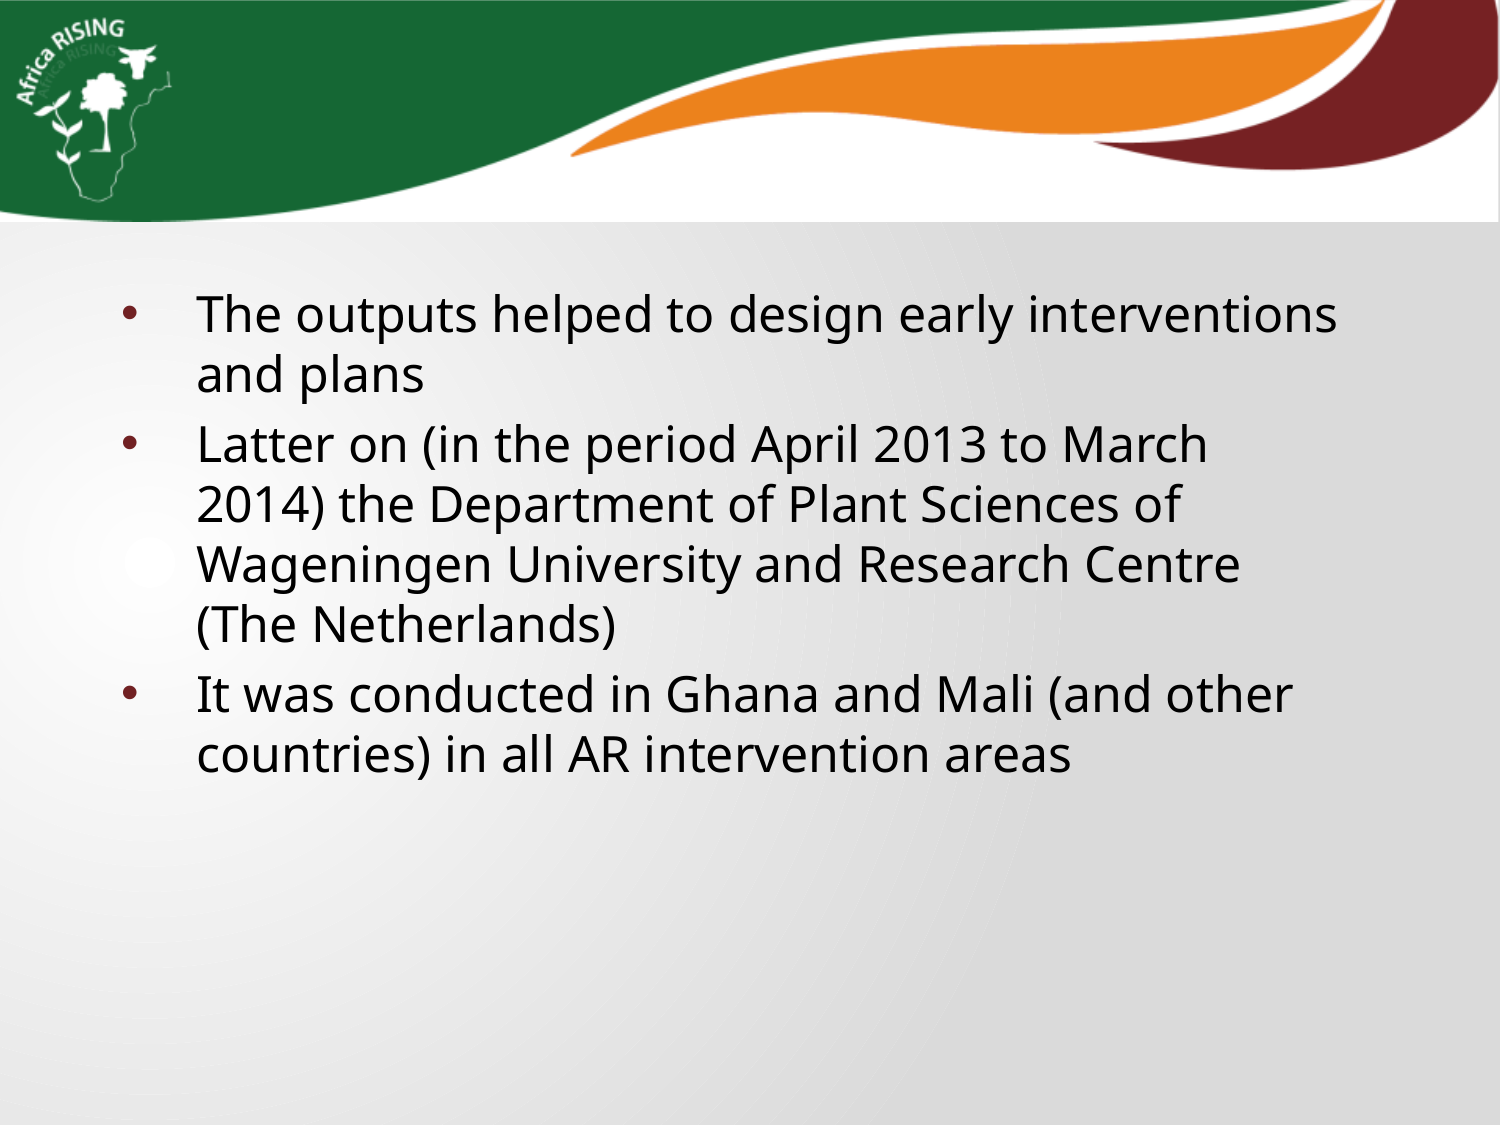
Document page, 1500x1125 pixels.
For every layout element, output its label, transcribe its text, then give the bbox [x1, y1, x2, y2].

picture [0, 0, 1499, 222]
list The outputs helped to design early interventions and plans Latter on (in the period April 2013 to March 2014) the Department of Plant Sciences of Wageningen University and Research Centre (The Netherlands) It was conducted in Ghana and Mali (and other countries) in all AR intervention areas [87, 275, 1363, 900]
